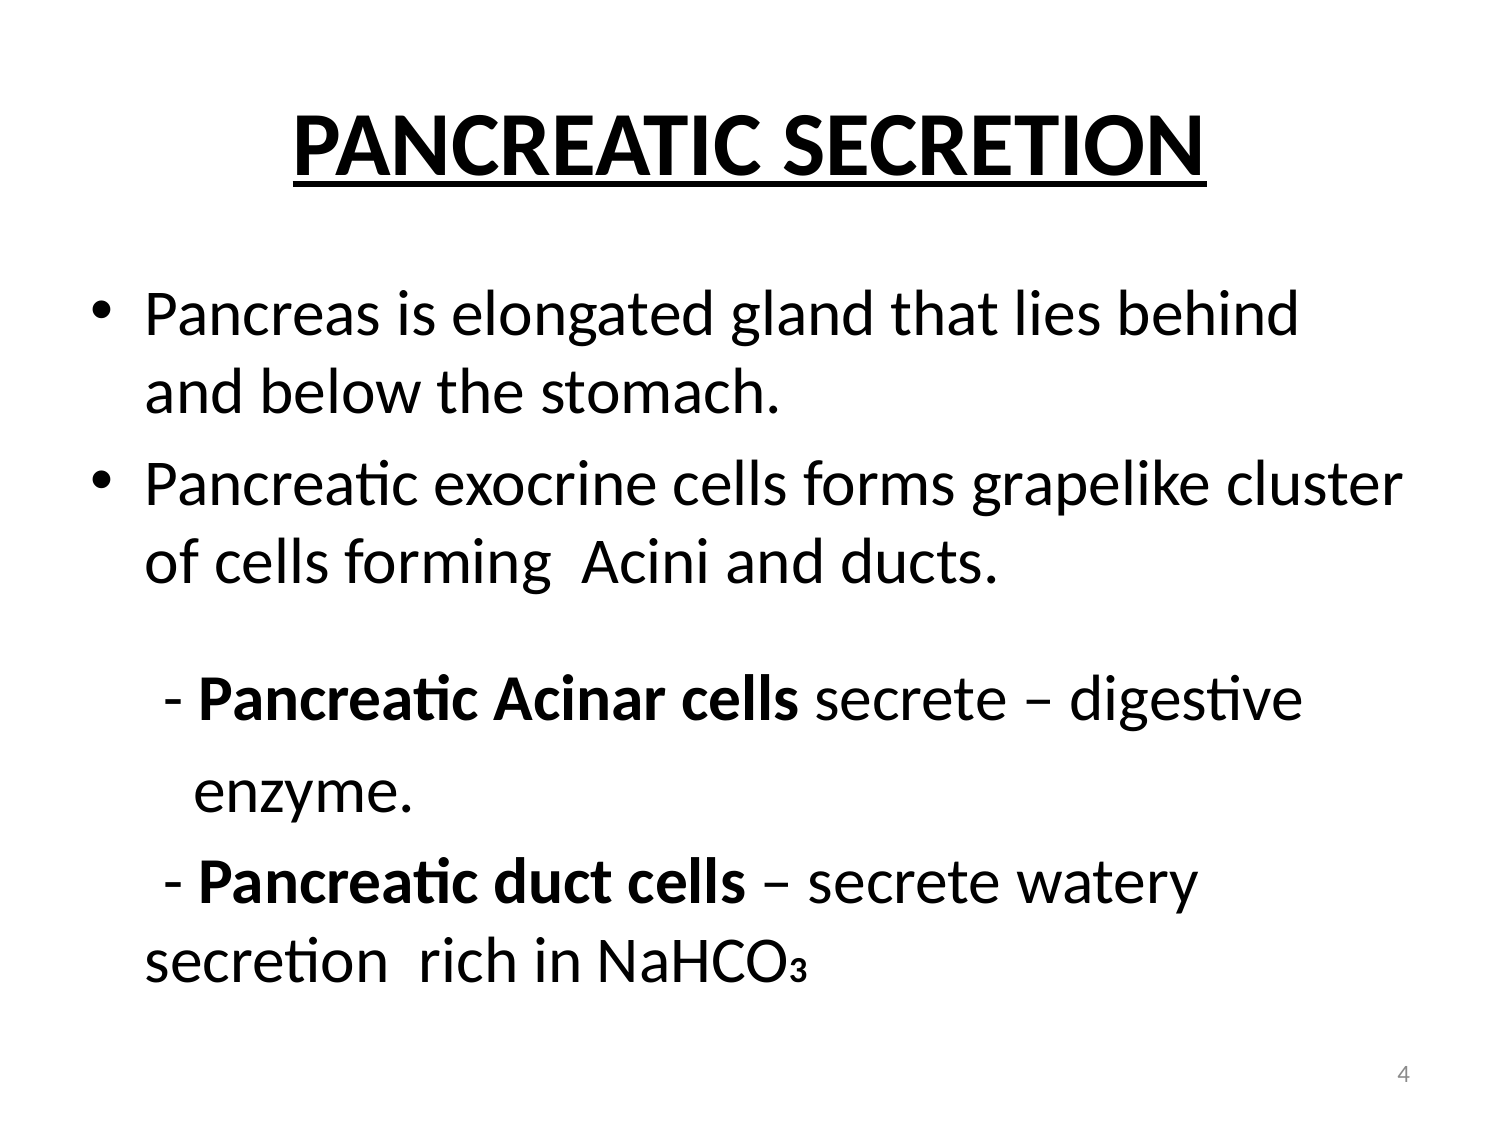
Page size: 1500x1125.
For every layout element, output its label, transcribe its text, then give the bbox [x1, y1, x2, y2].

list Pancreas is elongated gland that lies behind and below the stomach. Pancreatic exocrine cells forms grapelike cluster of cells forming Acini and ducts. - Pancreatic Acinar cells secrete – digestive enzyme. - Pancreatic duct cells – secrete watery secretion rich in NaHCO3 [75, 262, 1425, 1005]
title PANCREATIC SECRETION [75, 45, 1425, 233]
slide_number 4 [1074, 1042, 1425, 1103]
